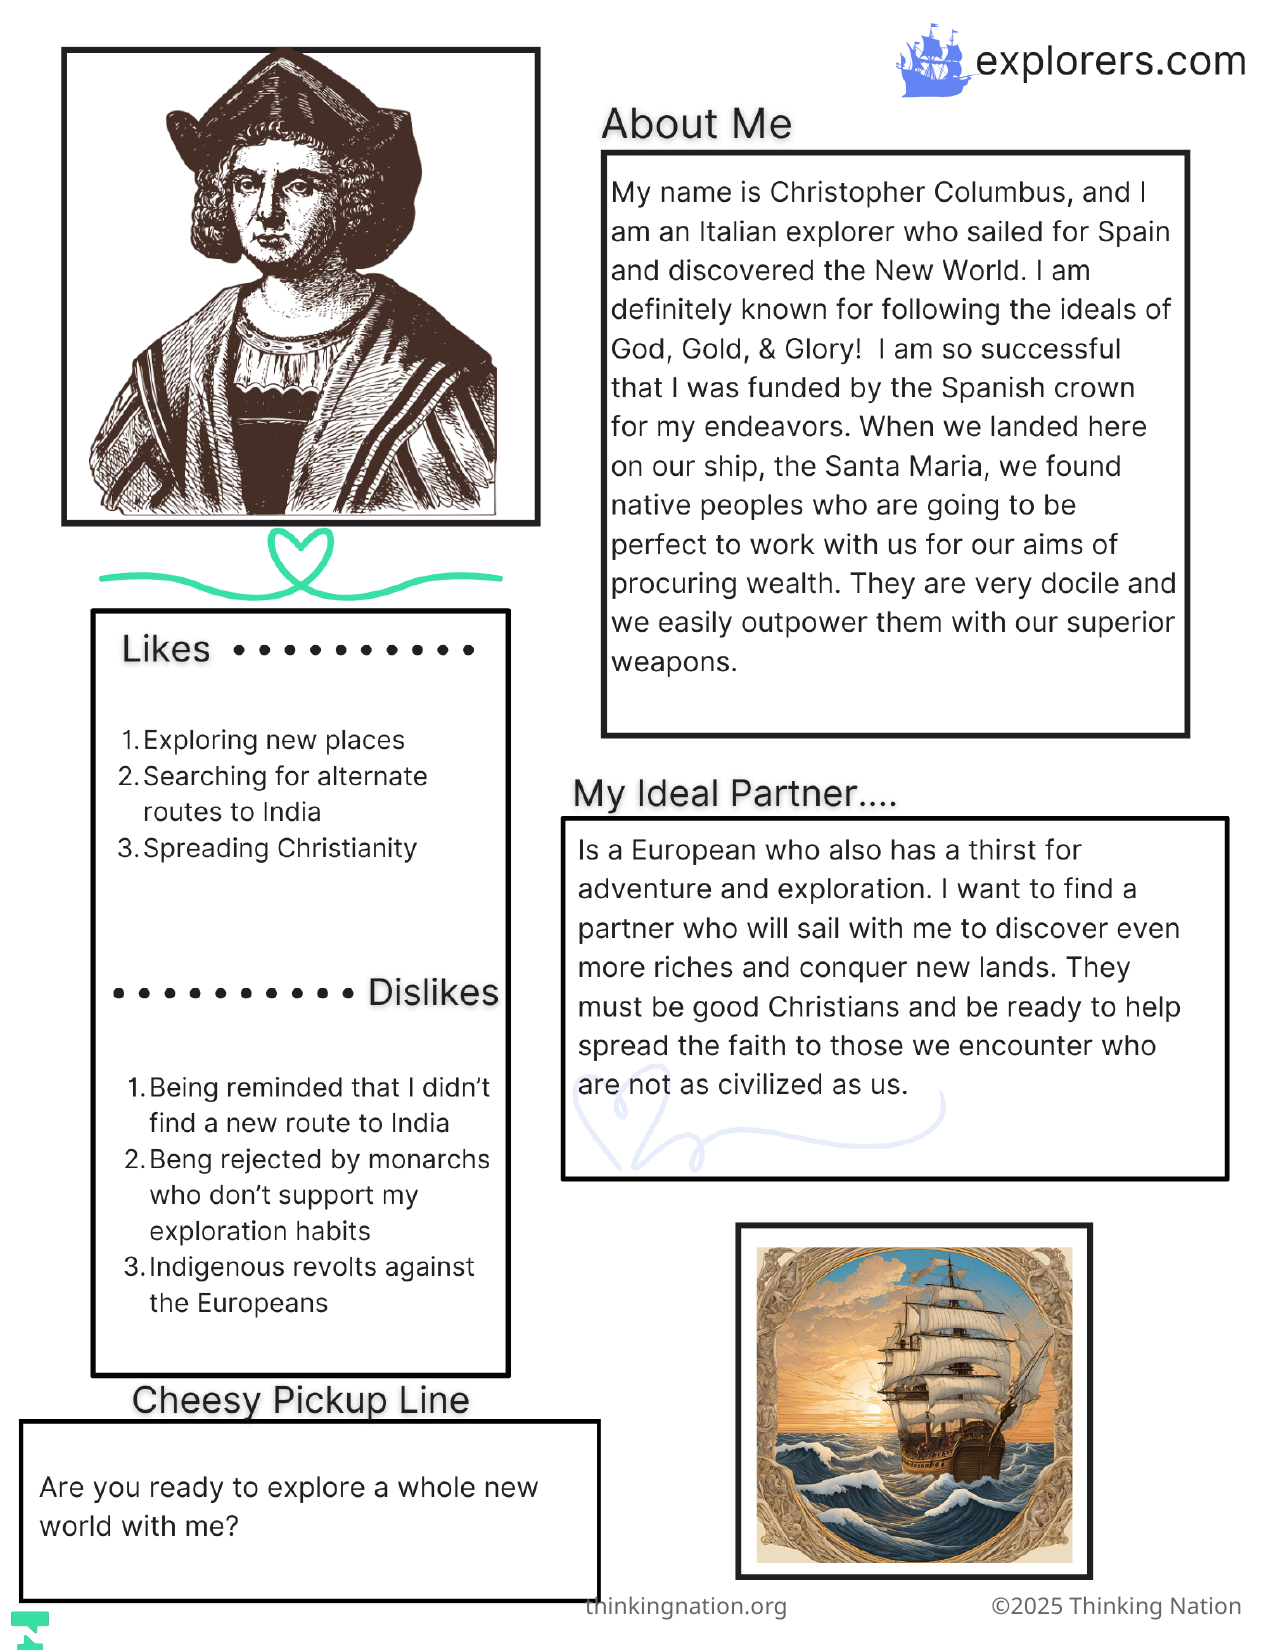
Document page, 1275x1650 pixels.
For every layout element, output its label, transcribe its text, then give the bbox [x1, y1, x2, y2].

text_box ©2025 Thinking Nation [956, 1575, 1259, 1627]
picture [0, 0, 1275, 1650]
text_box thinkingnation.org [535, 1575, 838, 1627]
